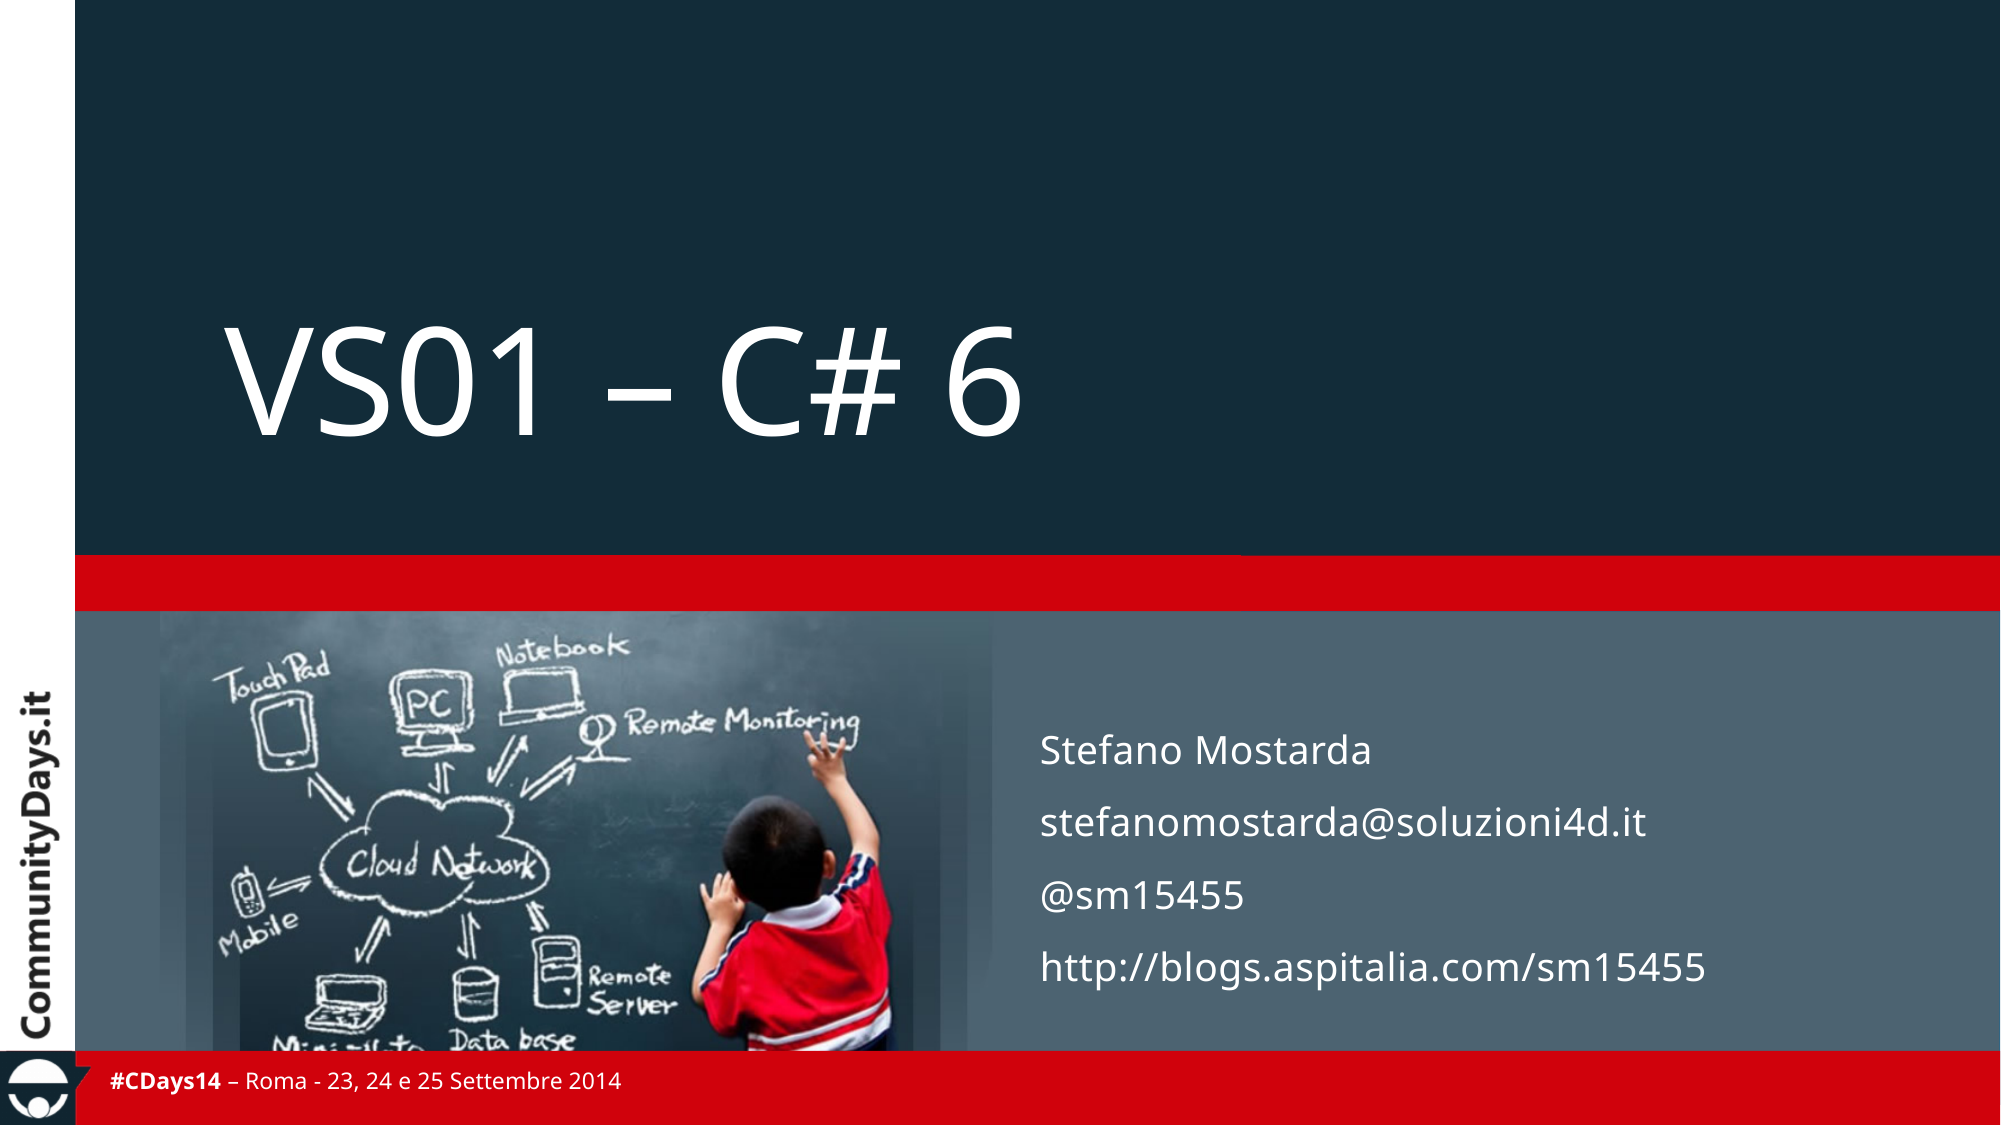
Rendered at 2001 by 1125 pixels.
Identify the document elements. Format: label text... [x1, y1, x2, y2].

picture [0, 612, 1241, 1125]
title VS01 – C# 6 [209, 71, 1755, 474]
subtitle Stefano Mostarda stefanomostarda@soluzioni4d.it @sm15455 http://blogs.aspitalia.com/sm15455 [1024, 721, 1928, 999]
